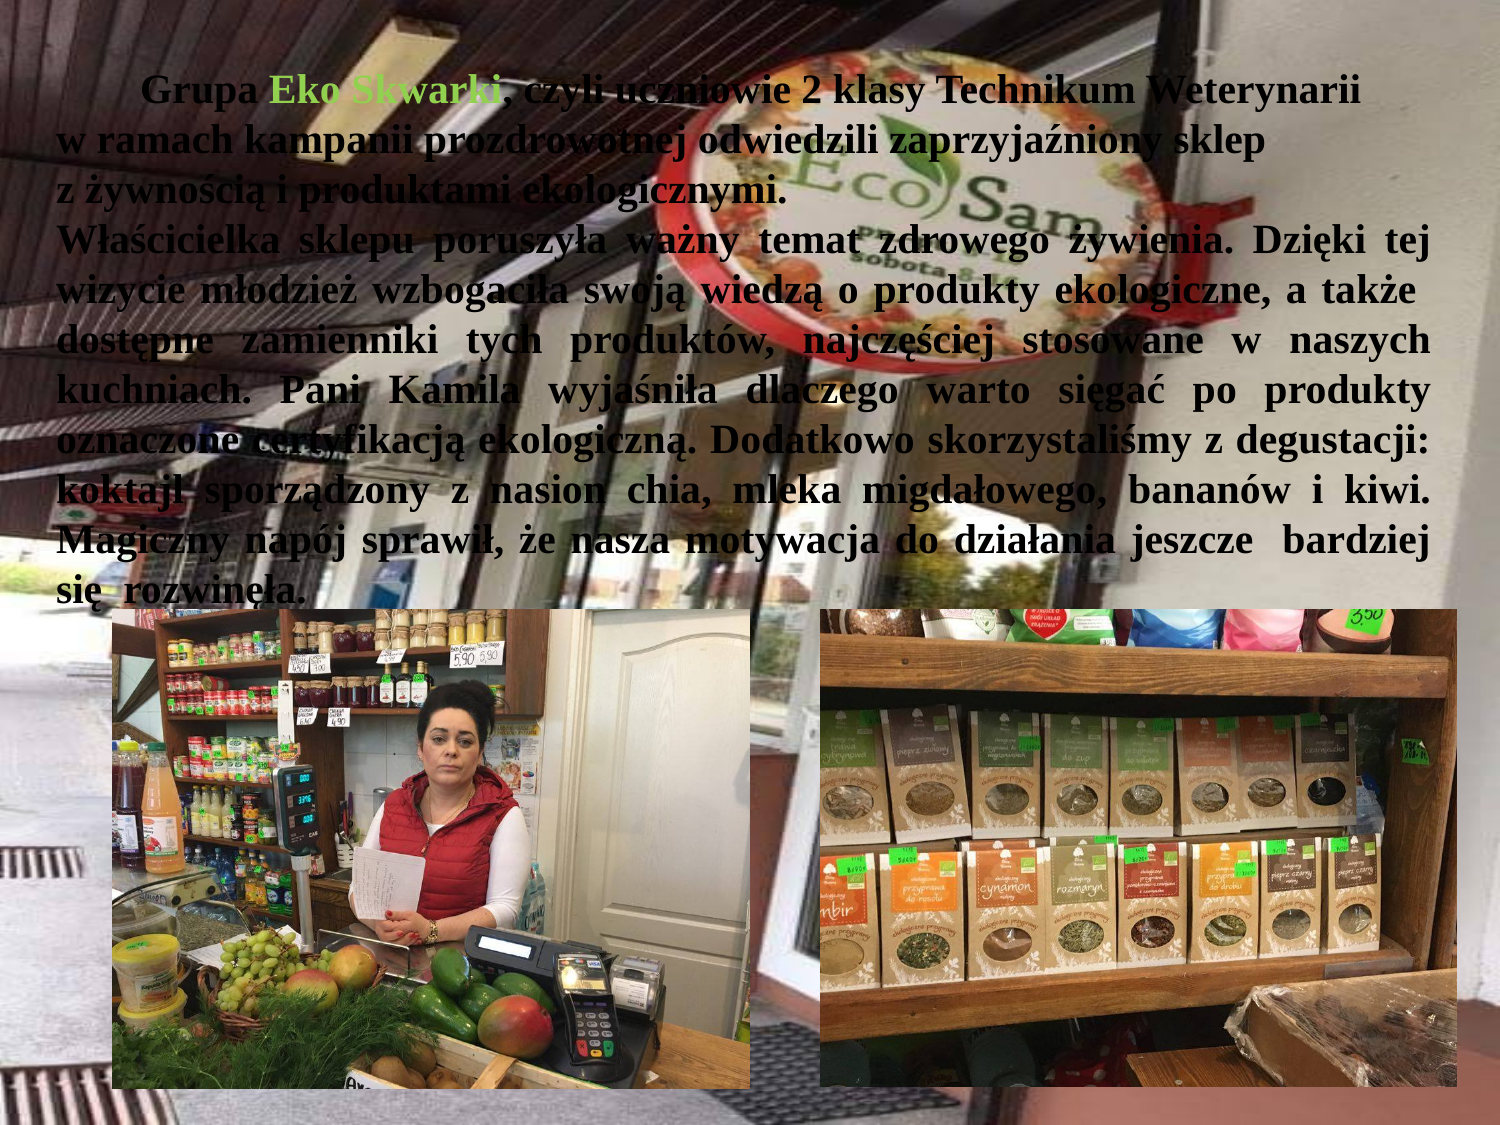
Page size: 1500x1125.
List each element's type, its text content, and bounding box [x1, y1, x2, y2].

text_box Grupa Eko Skwarki, czyli uczniowie 2 klasy Technikum Weterynarii w ramach kampanii prozdrowotnej odwiedzili zaprzyjaźniony sklep z żywnością i produktami ekologicznymi. Właścicielka sklepu poruszyła ważny temat zdrowego żywienia. Dzięki tej wizycie młodzież wzbogaciła swoją wiedzą o produkty ekologiczne, a także dostępne zamienniki tych produktów, najczęściej stosowane w naszych kuchniach. Pani Kamila wyjaśniła dlaczego warto sięgać po produkty oznaczone certyfikacją ekologiczną. Dodatkowo skorzystaliśmy z degustacji: koktajl sporządzony z nasion chia, mleka migdałowego, bananów i kiwi. Magiczny napój sprawił, że nasza motywacja do działania jeszcze bardziej się rozwinęła. [41, 54, 1447, 670]
picture [0, 0, 1500, 1125]
